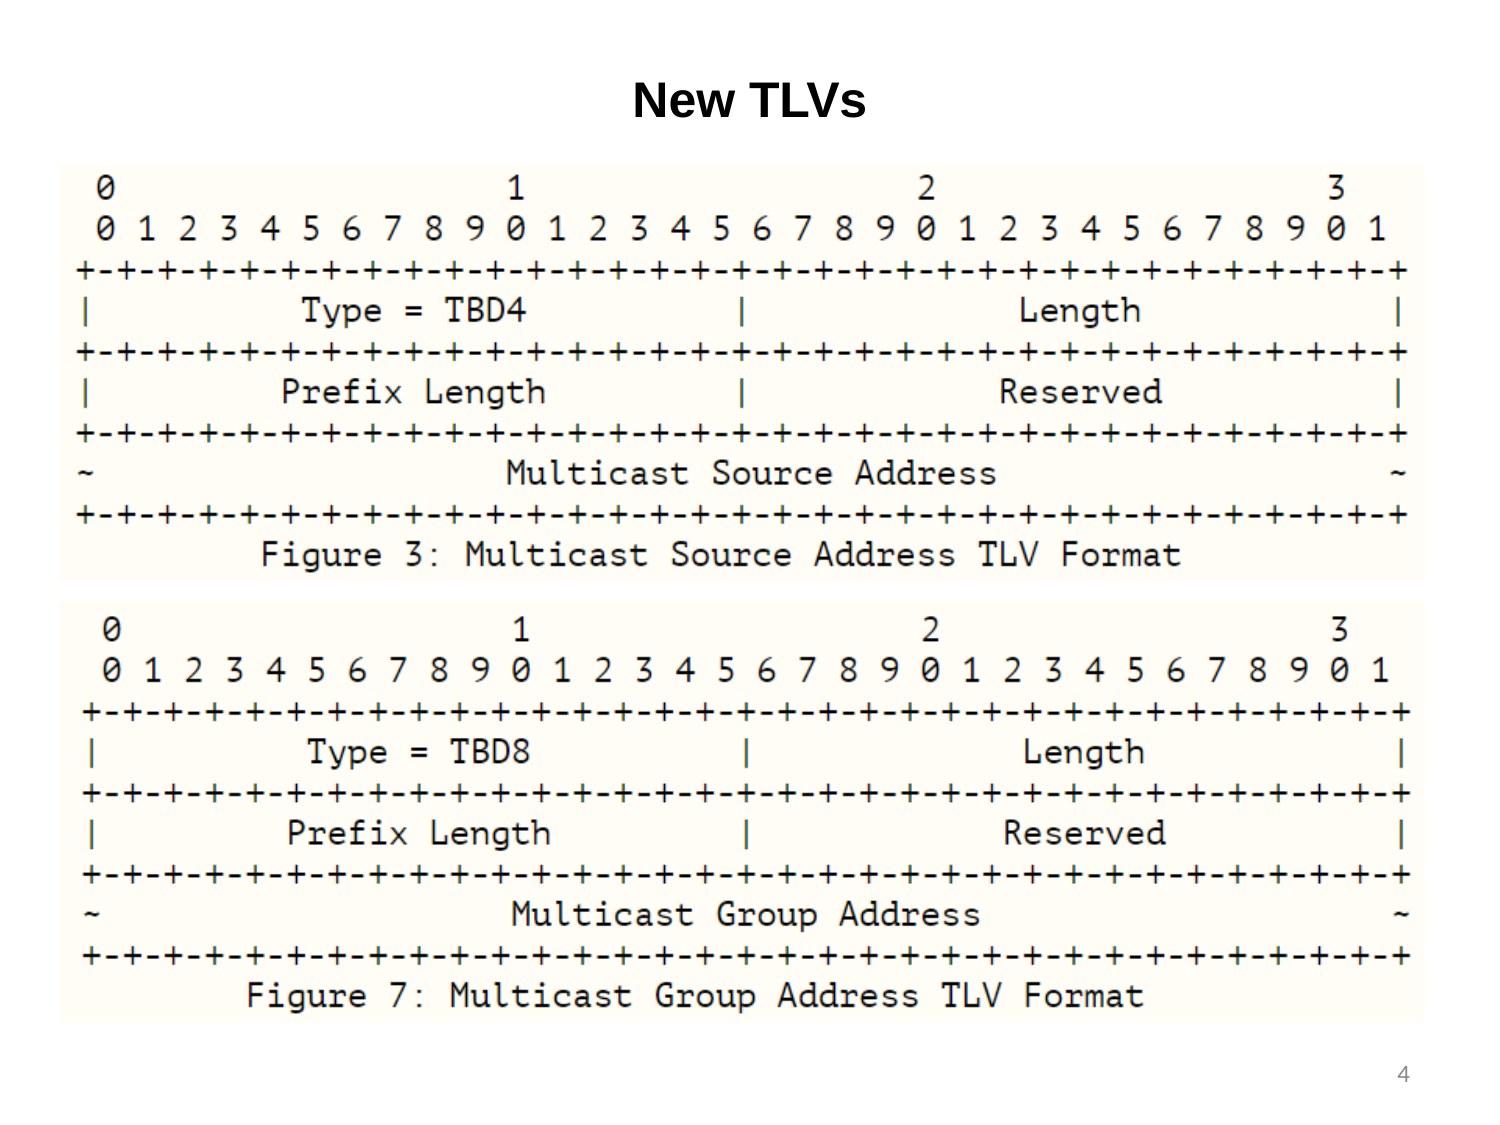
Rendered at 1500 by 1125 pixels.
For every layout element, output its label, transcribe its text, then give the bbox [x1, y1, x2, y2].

title New TLVs [74, 30, 1426, 164]
picture [59, 164, 1426, 582]
slide_number 4 [1074, 1042, 1425, 1103]
picture [59, 601, 1426, 1023]
